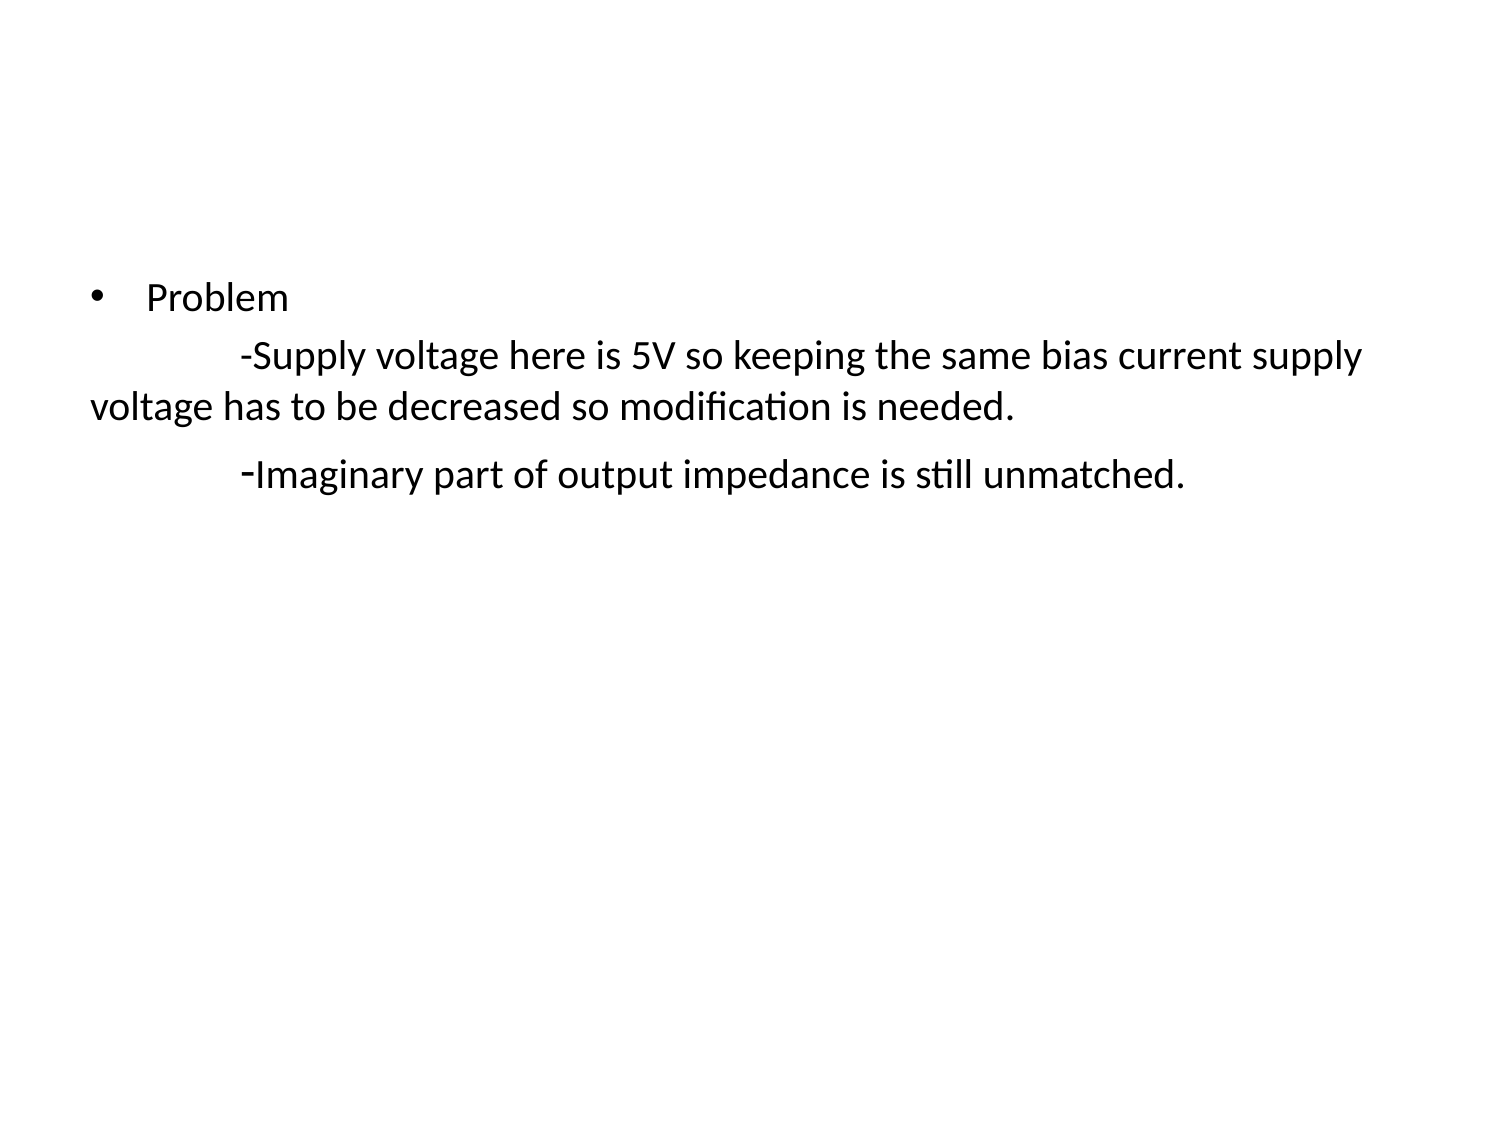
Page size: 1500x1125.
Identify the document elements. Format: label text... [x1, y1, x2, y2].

list Problem -Supply voltage here is 5V so keeping the same bias current supply voltage has to be decreased so modification is needed. -Imaginary part of output impedance is still unmatched. [75, 262, 1425, 1005]
